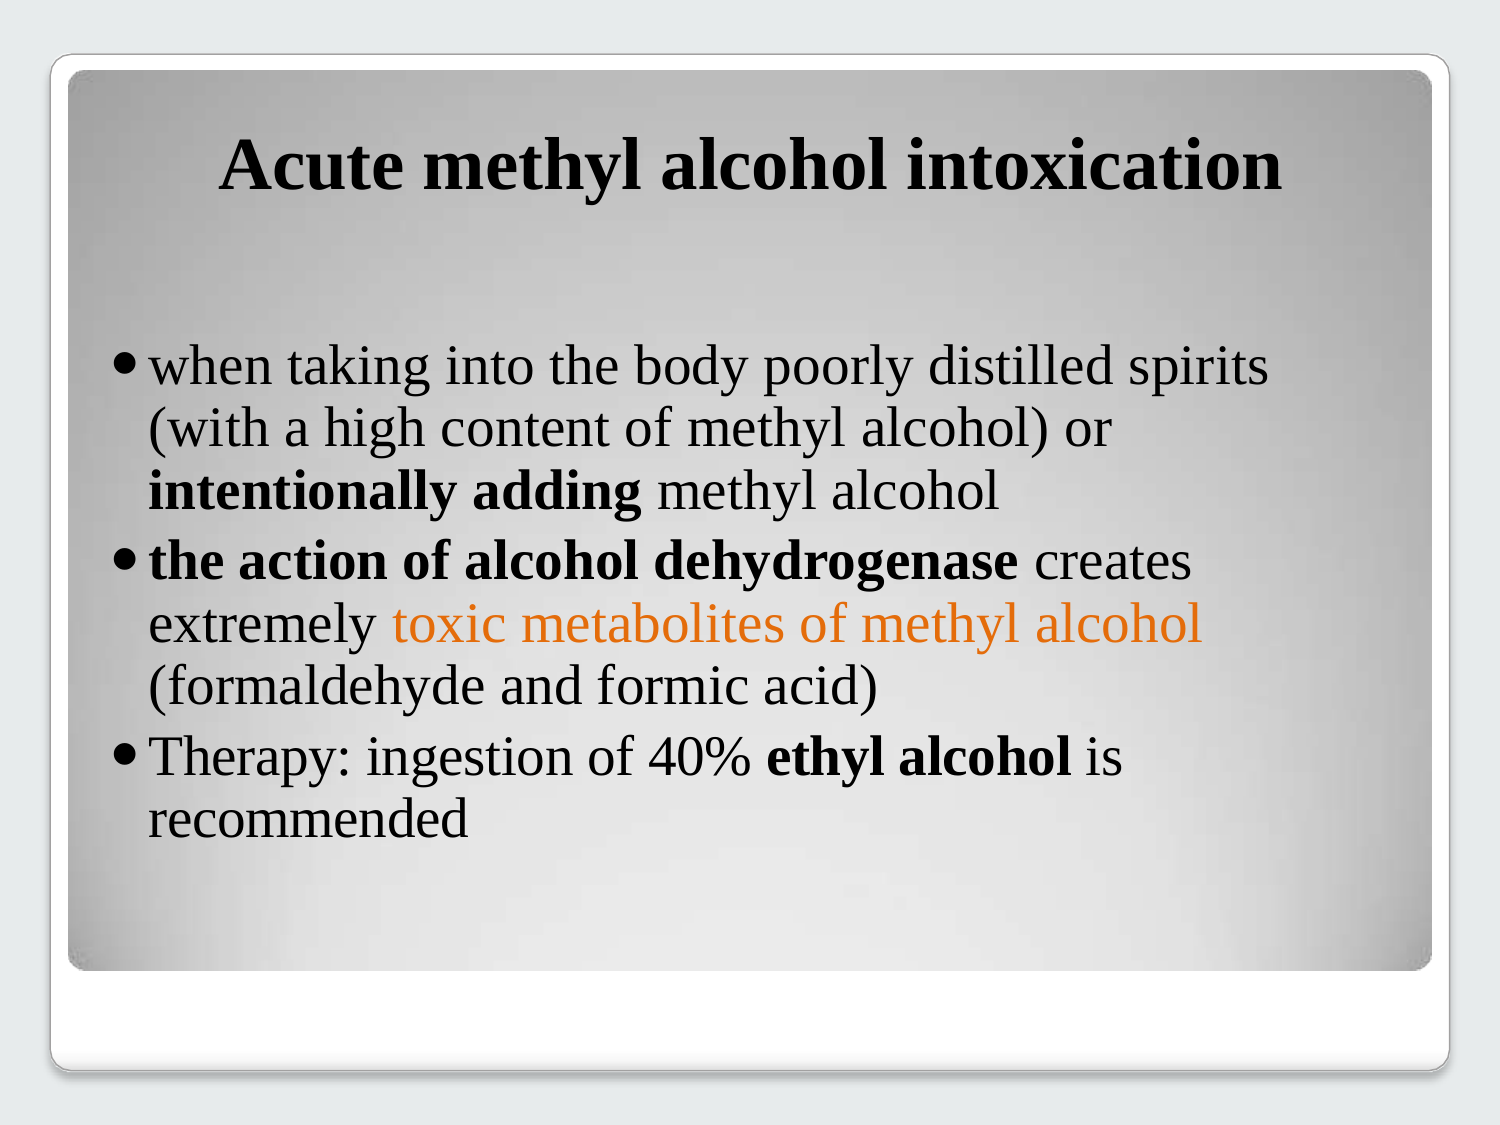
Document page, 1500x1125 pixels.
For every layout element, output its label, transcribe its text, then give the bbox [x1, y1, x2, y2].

picture [36, 46, 1464, 1094]
title Acute methyl alcohol intoxication [202, 112, 1298, 302]
text_box when taking into the body poorly distilled spirits (with a high content of methyl alcohol) or intentionally adding methyl alcohol the action of alcohol dehydrogenase creates extremely toxic metabolites of methyl alcohol (formaldehyde and formic acid) Therapy: ingestion of 40% ethyl alcohol is recommended [102, 326, 1386, 851]
